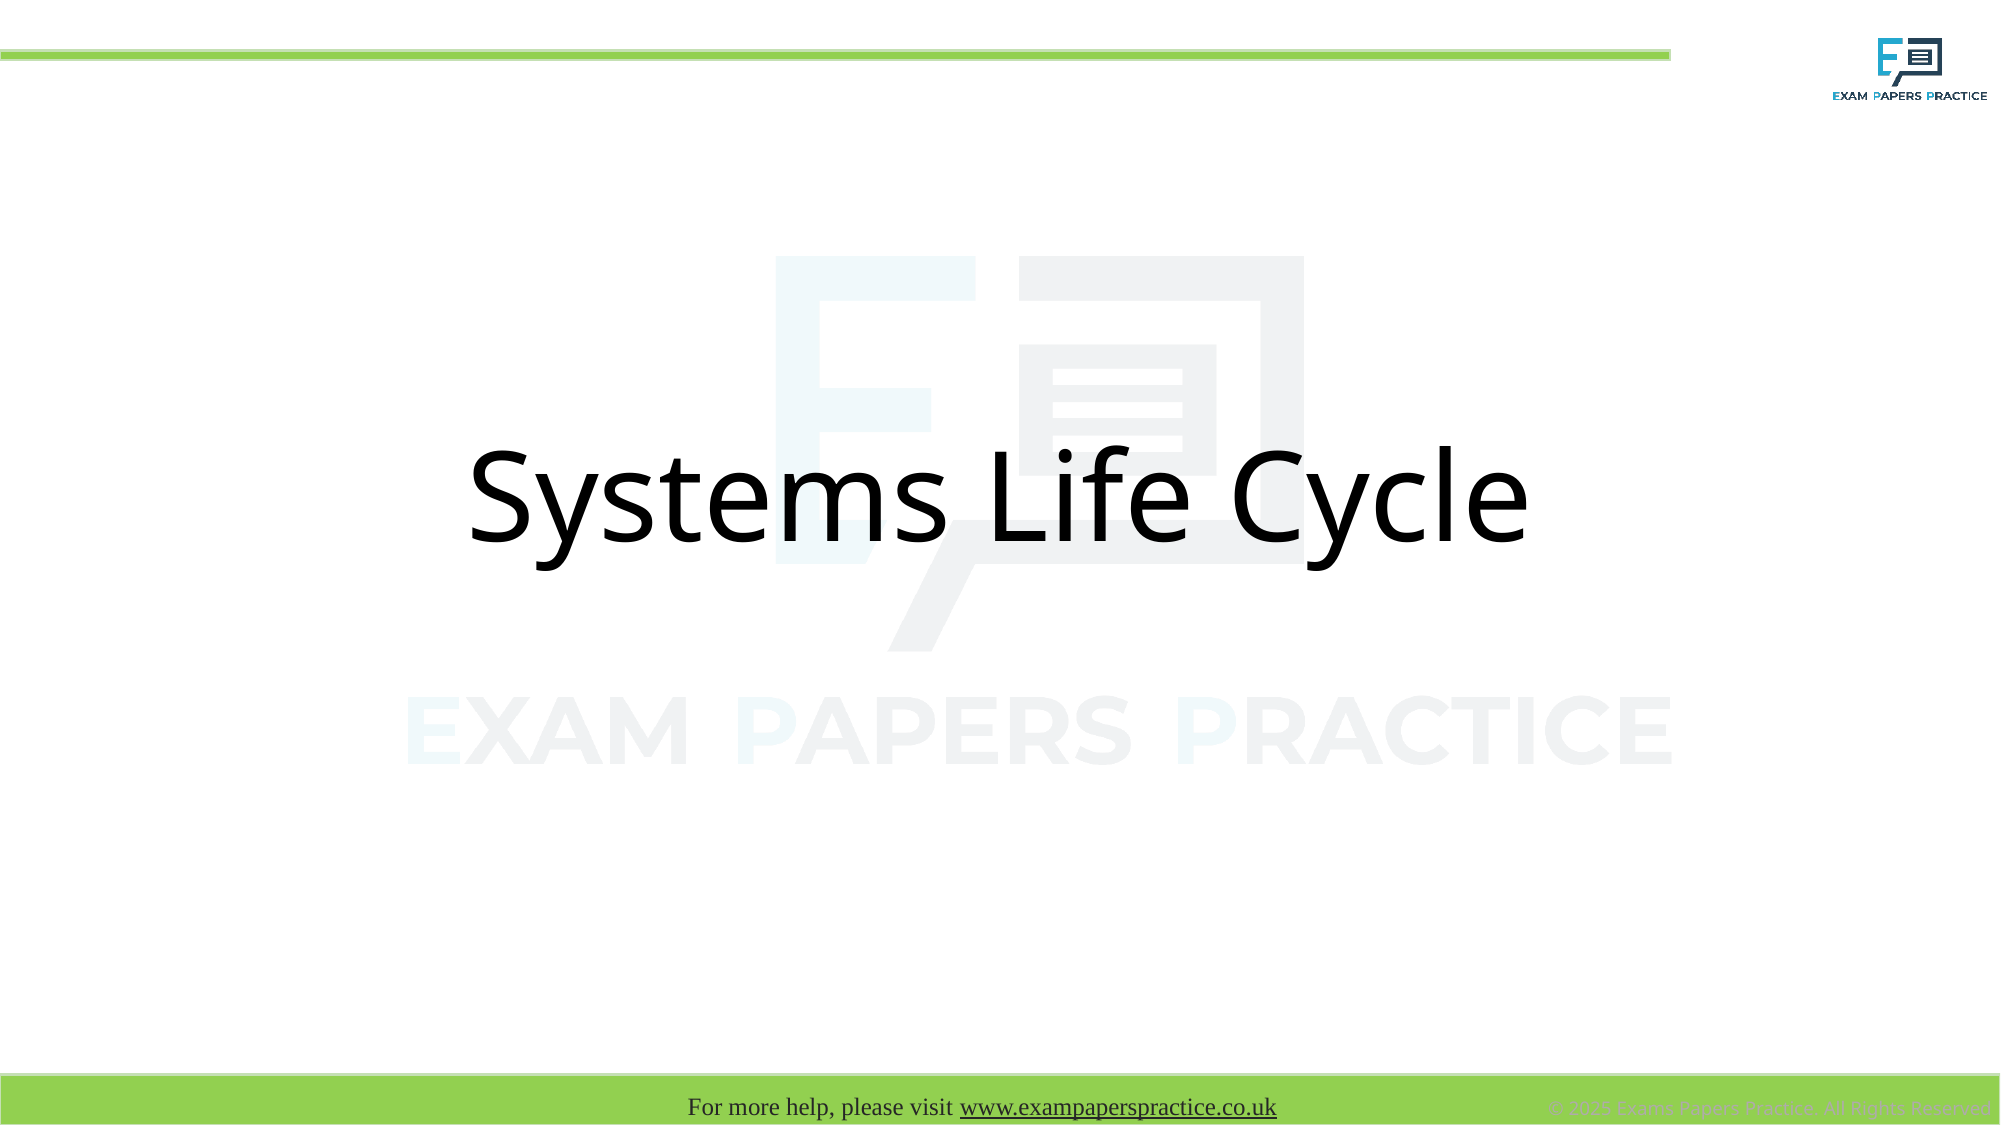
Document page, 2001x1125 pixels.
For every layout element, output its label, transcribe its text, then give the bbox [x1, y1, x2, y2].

title Systems Life Cycle [249, 184, 1750, 576]
